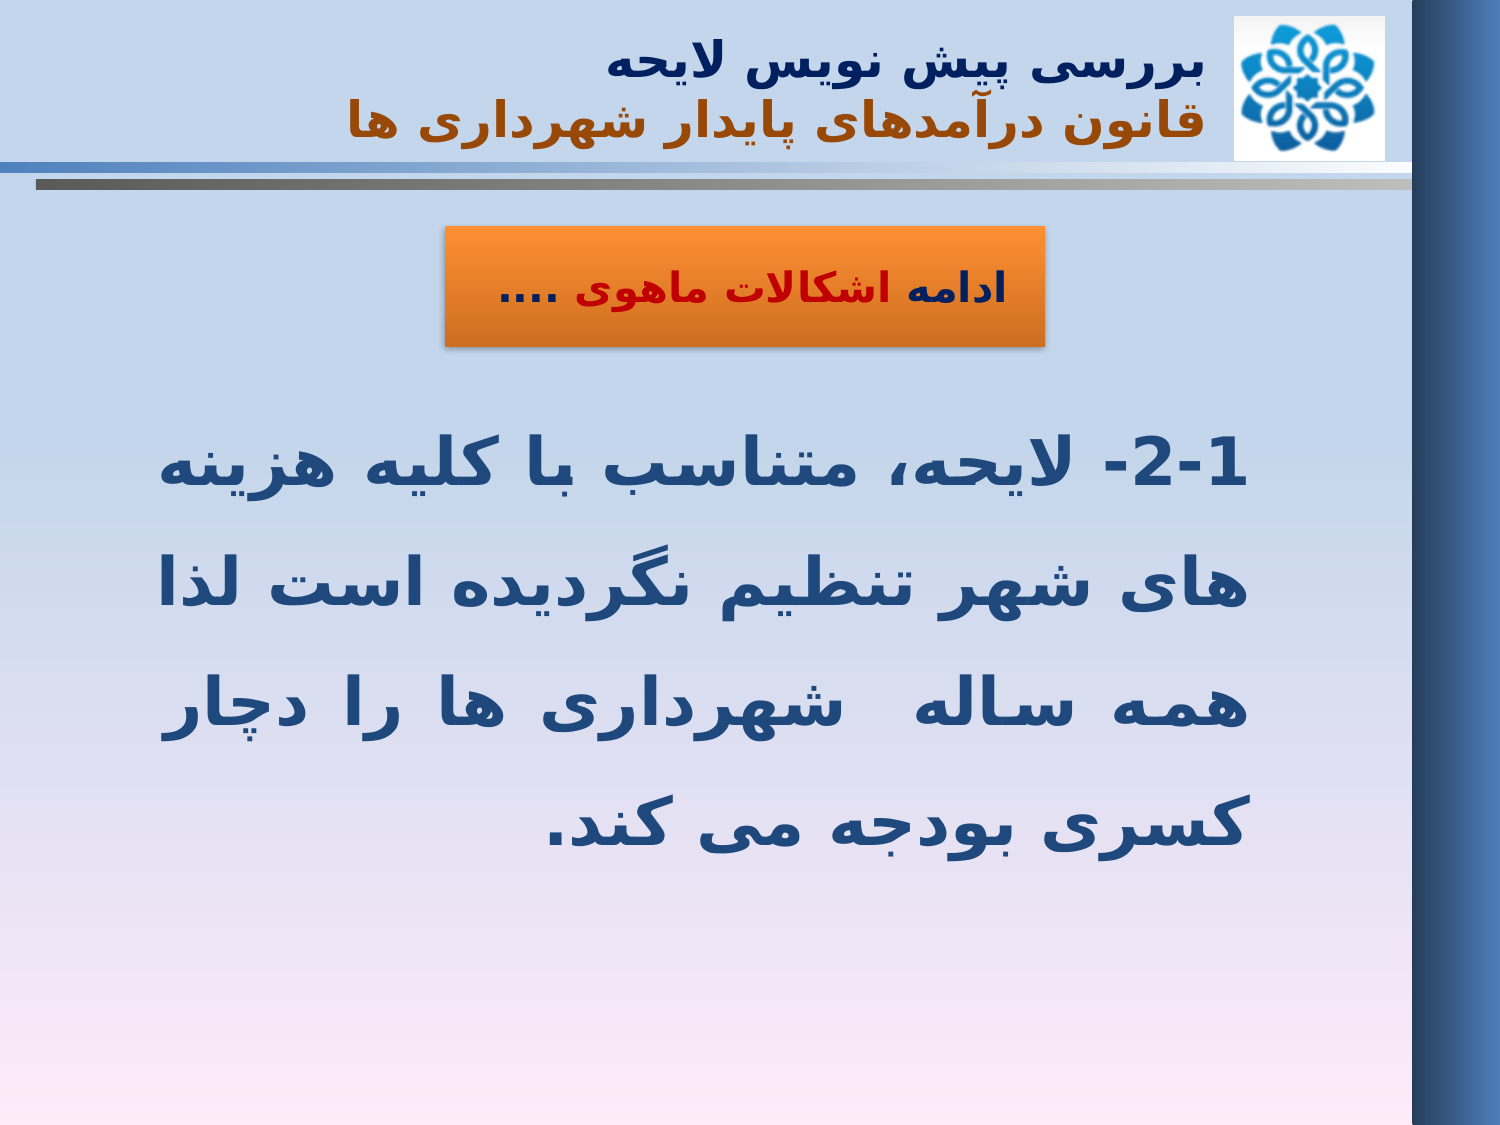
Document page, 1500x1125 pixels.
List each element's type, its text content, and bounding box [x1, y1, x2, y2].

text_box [0, 162, 1407, 190]
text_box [1412, 0, 1500, 1125]
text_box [0, 16, 1385, 162]
text_box ادامه اشکالات ماهوی .... [445, 226, 1046, 347]
text_box 2-1- لایحه، متناسب با کلیه هزینه های شهر تنظیم نگردیده است لذا همه ساله شهرداری ها را دچار کسری بودجه می کند. [140, 371, 1341, 866]
